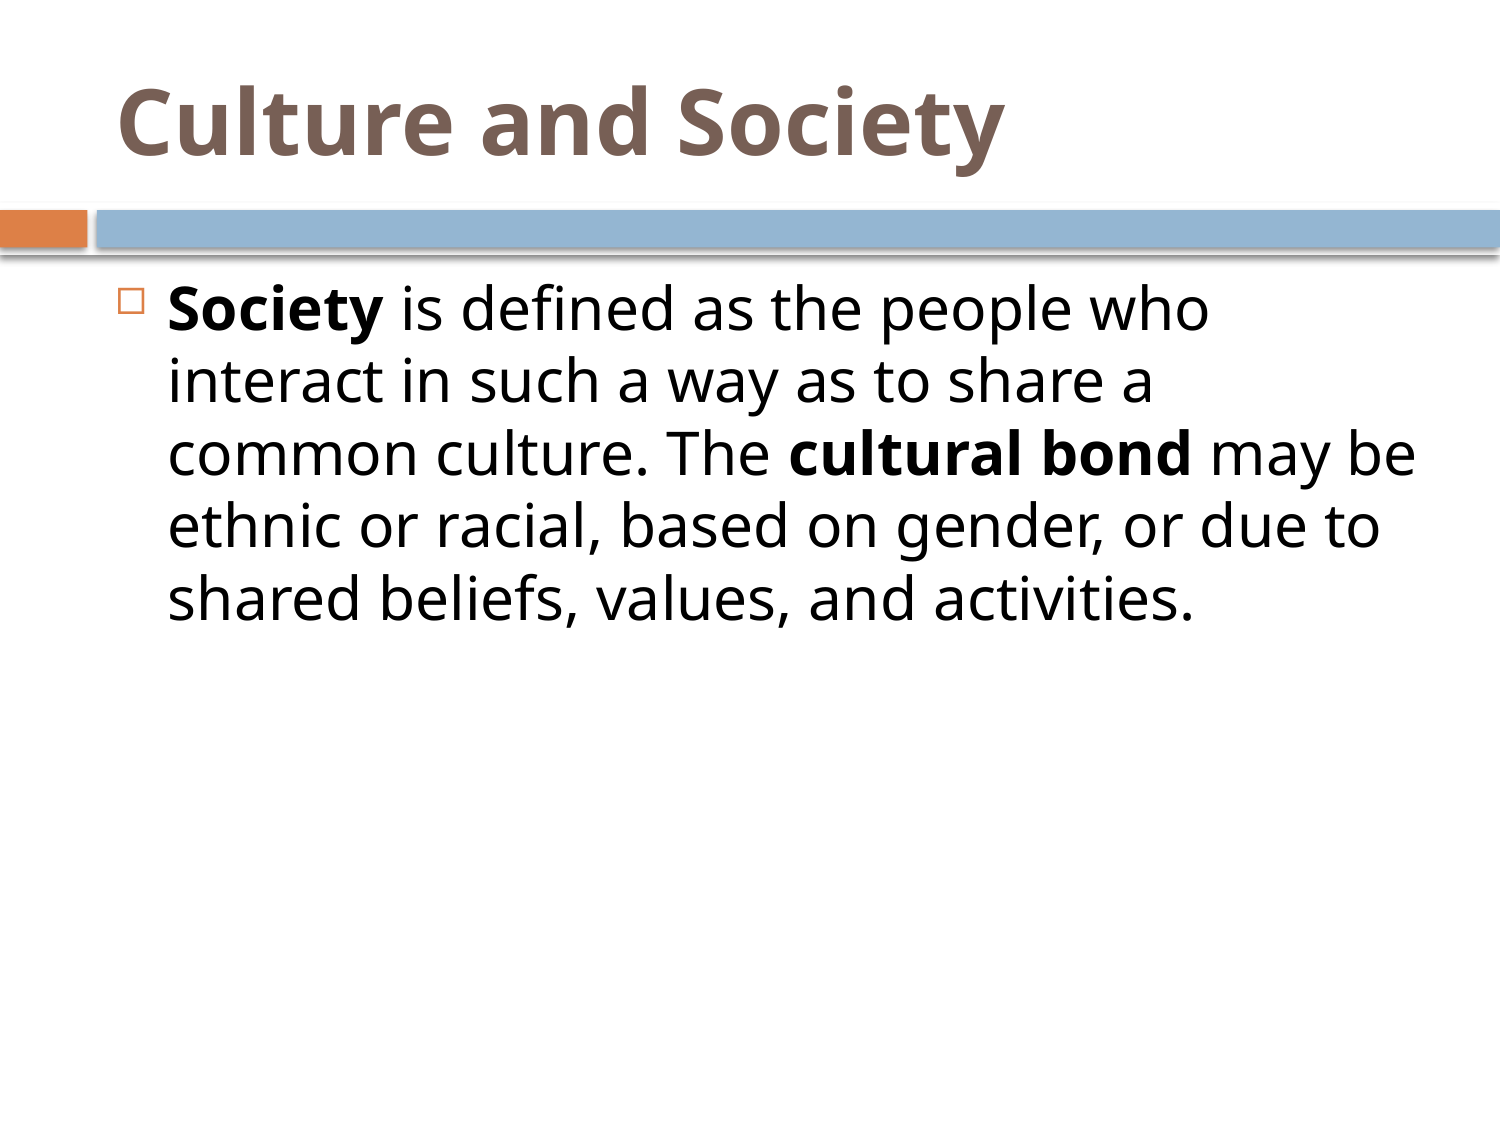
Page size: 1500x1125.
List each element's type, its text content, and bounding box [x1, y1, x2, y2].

list Society is defined as the people who interact in such a way as to share a common culture. The cultural bond may be ethnic or racial, based on gender, or due to shared beliefs, values, and activities. [100, 262, 1438, 1000]
title Culture and Society [100, 37, 1438, 200]
